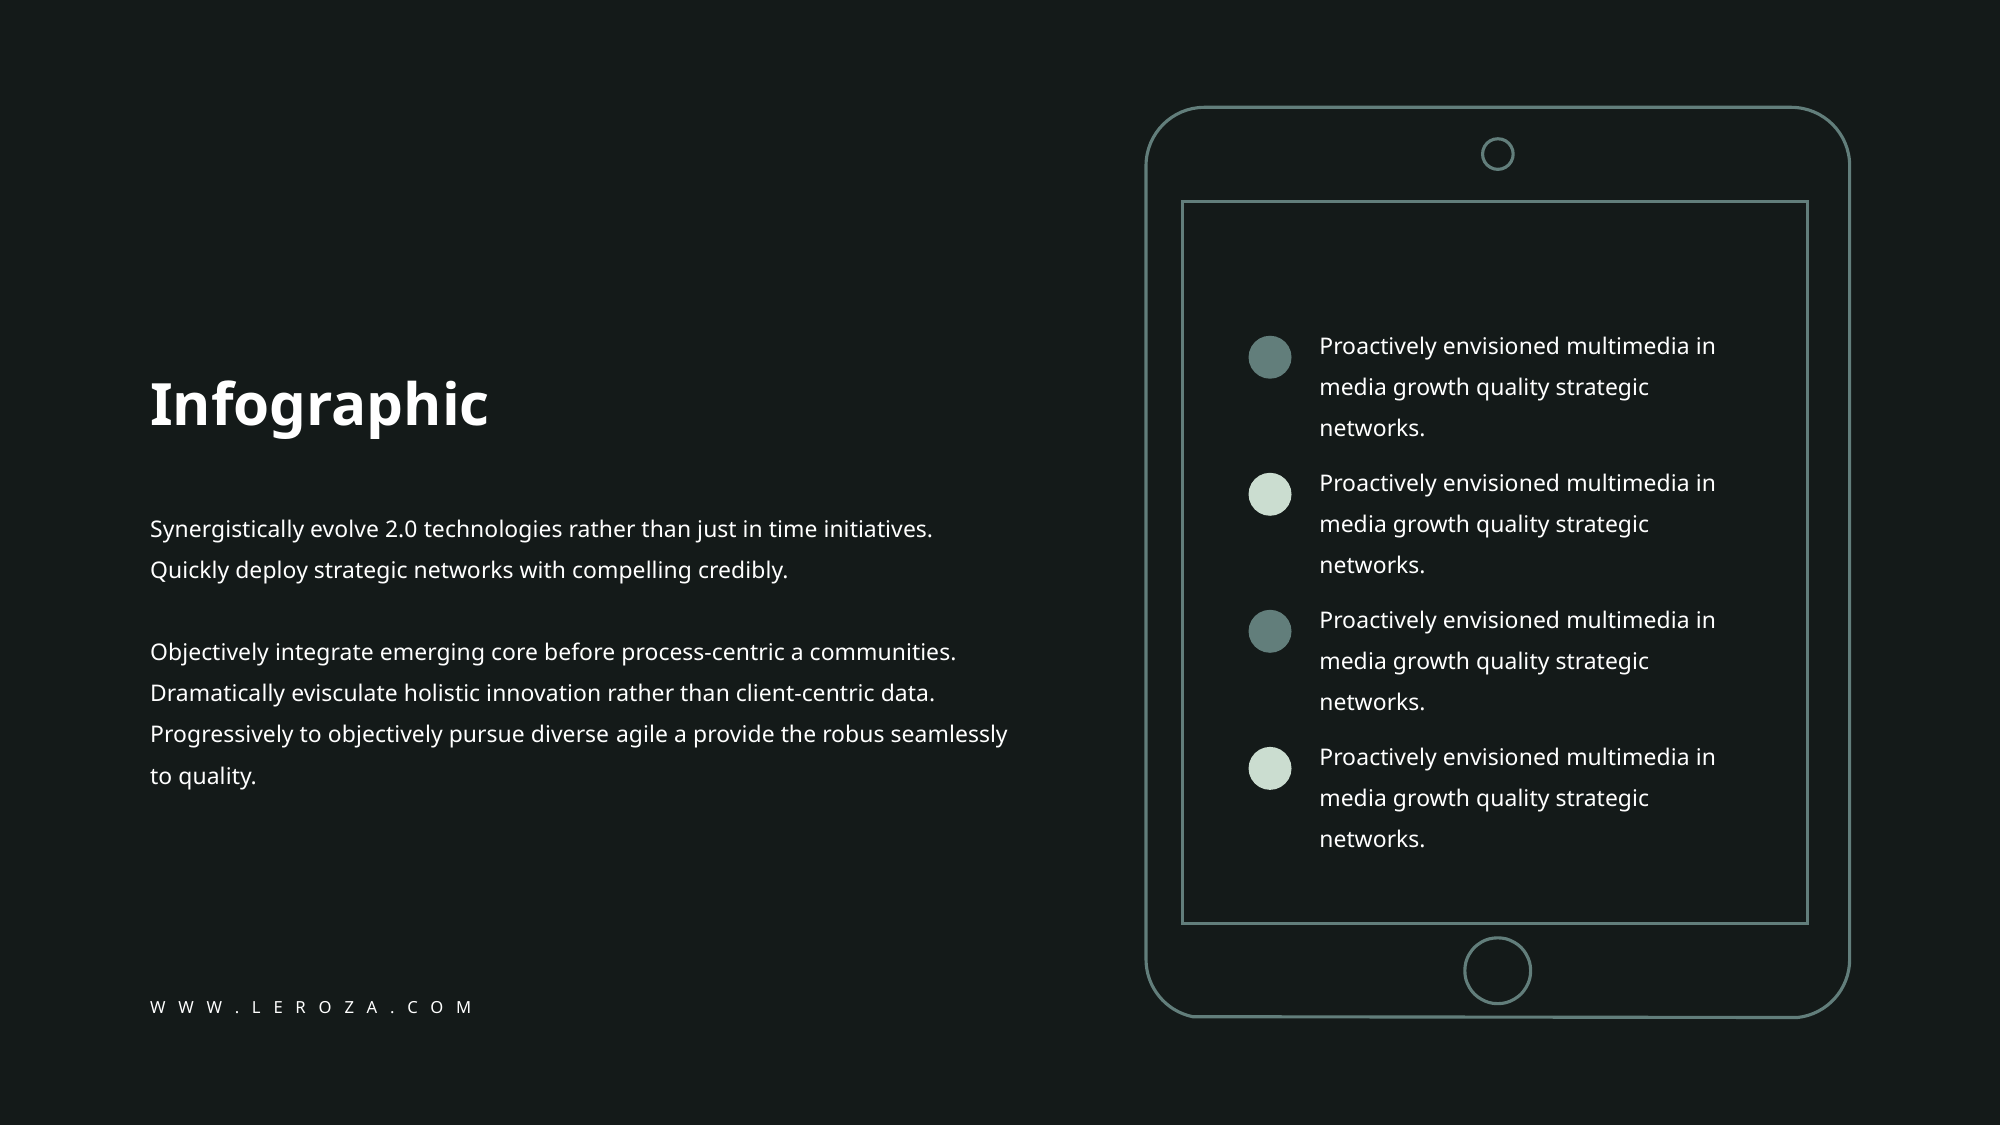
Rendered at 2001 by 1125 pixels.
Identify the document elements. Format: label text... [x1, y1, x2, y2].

text_box W W W . L E R O Z A . C O M [150, 997, 556, 1018]
text_box Infographic [150, 374, 1012, 438]
text_box Synergistically evolve 2.0 technologies rather than just in time initiatives. Quickly deploy strategic networks with compelling credibly. Objectively integrate emerging core before process-centric a communities. Dramatically evisculate holistic innovation rather than client-centric data. Progressively to objectively pursue diverse agile a provide the robus seamlessly to quality. [150, 500, 1012, 789]
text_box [1145, 107, 1850, 1018]
